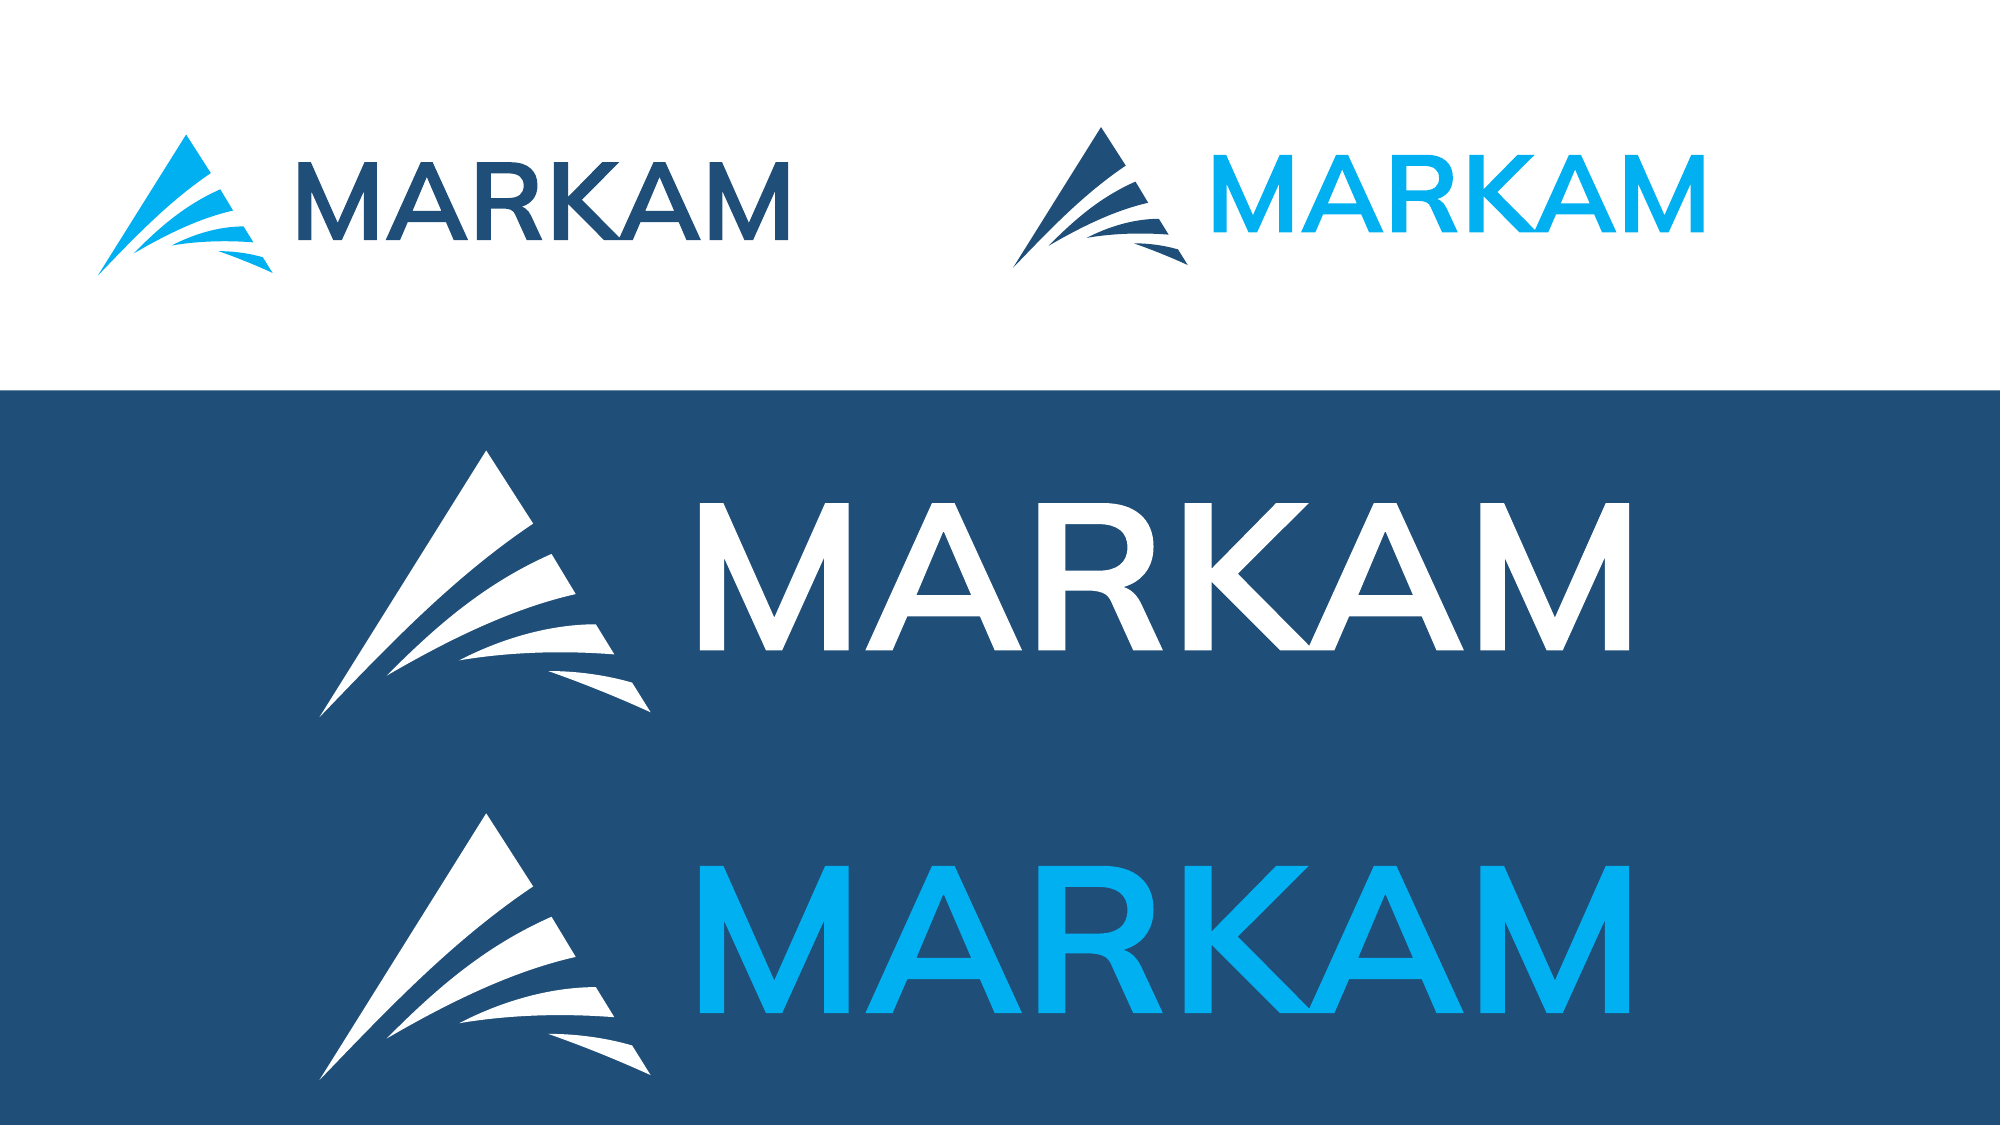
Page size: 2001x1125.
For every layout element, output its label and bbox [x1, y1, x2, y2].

text_box [1040, 122, 1704, 287]
text_box [370, 803, 1630, 1116]
text_box [370, 441, 1630, 753]
text_box [0, 389, 2000, 1125]
text_box [125, 129, 789, 295]
